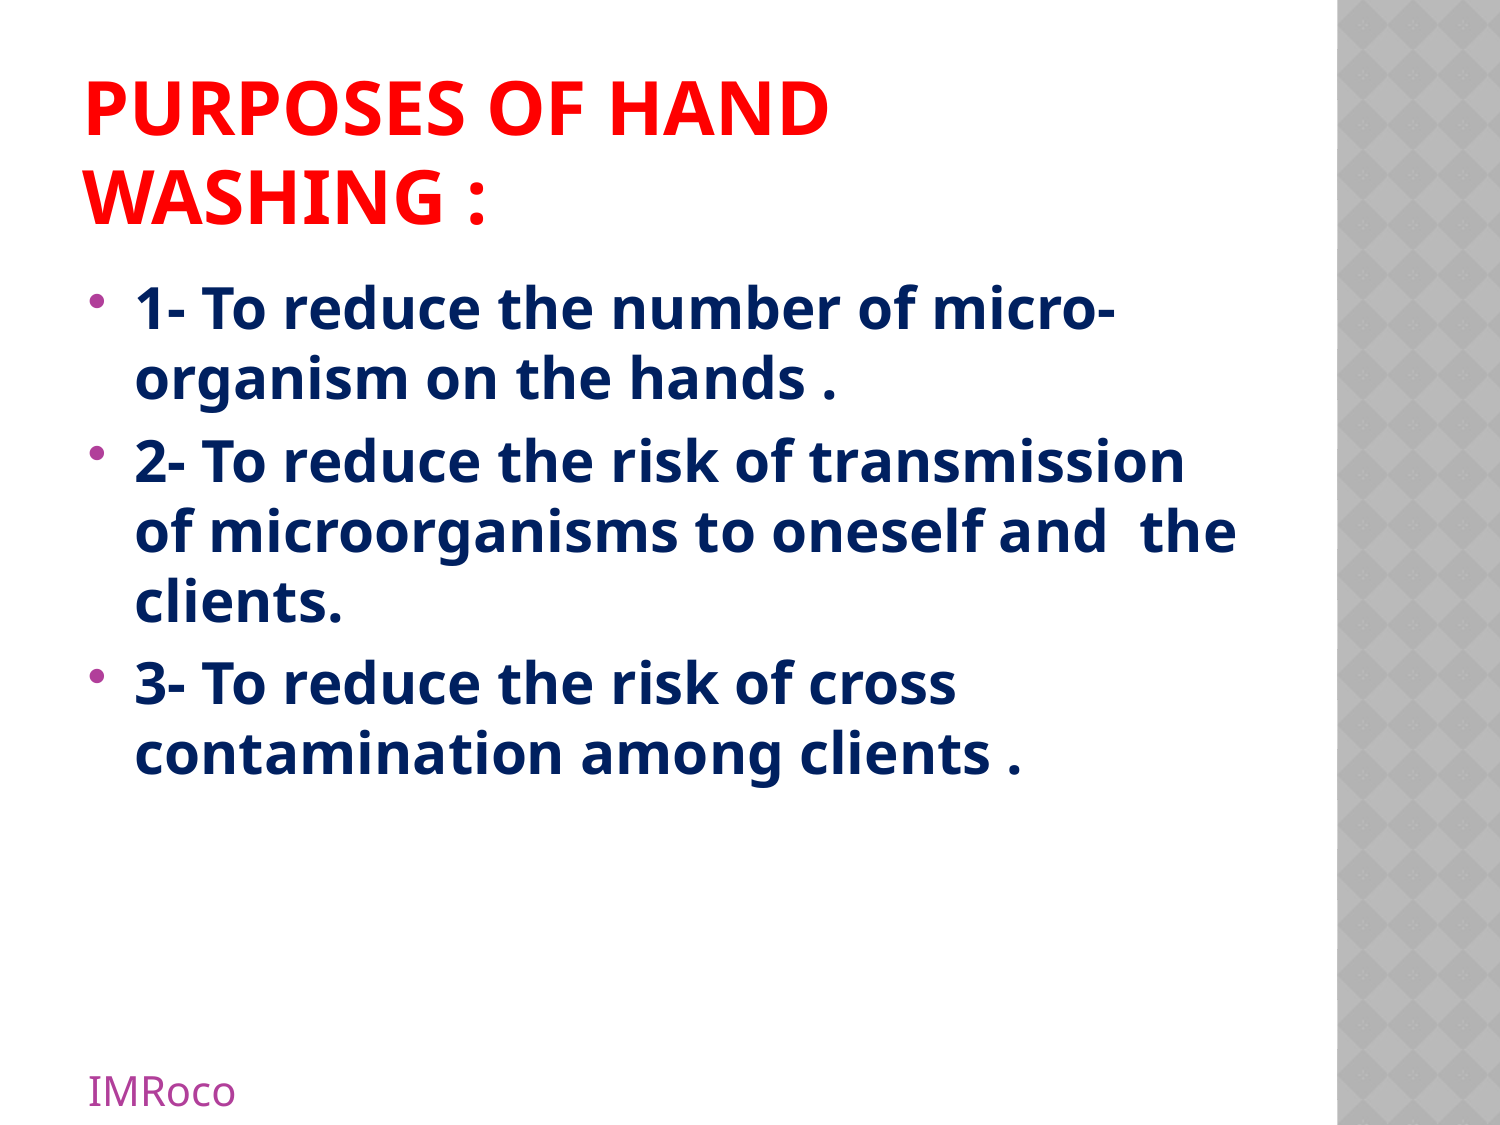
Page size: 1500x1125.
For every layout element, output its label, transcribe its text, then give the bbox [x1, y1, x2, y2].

title Purposes of hand washing : [75, 52, 1263, 240]
footer IMRoco [0, 1077, 252, 1116]
list 1- To reduce the number of micro-organism on the hands . 2- To reduce the risk of transmission of microorganisms to oneself and the clients. 3- To reduce the risk of cross contamination among clients . [75, 264, 1263, 1059]
